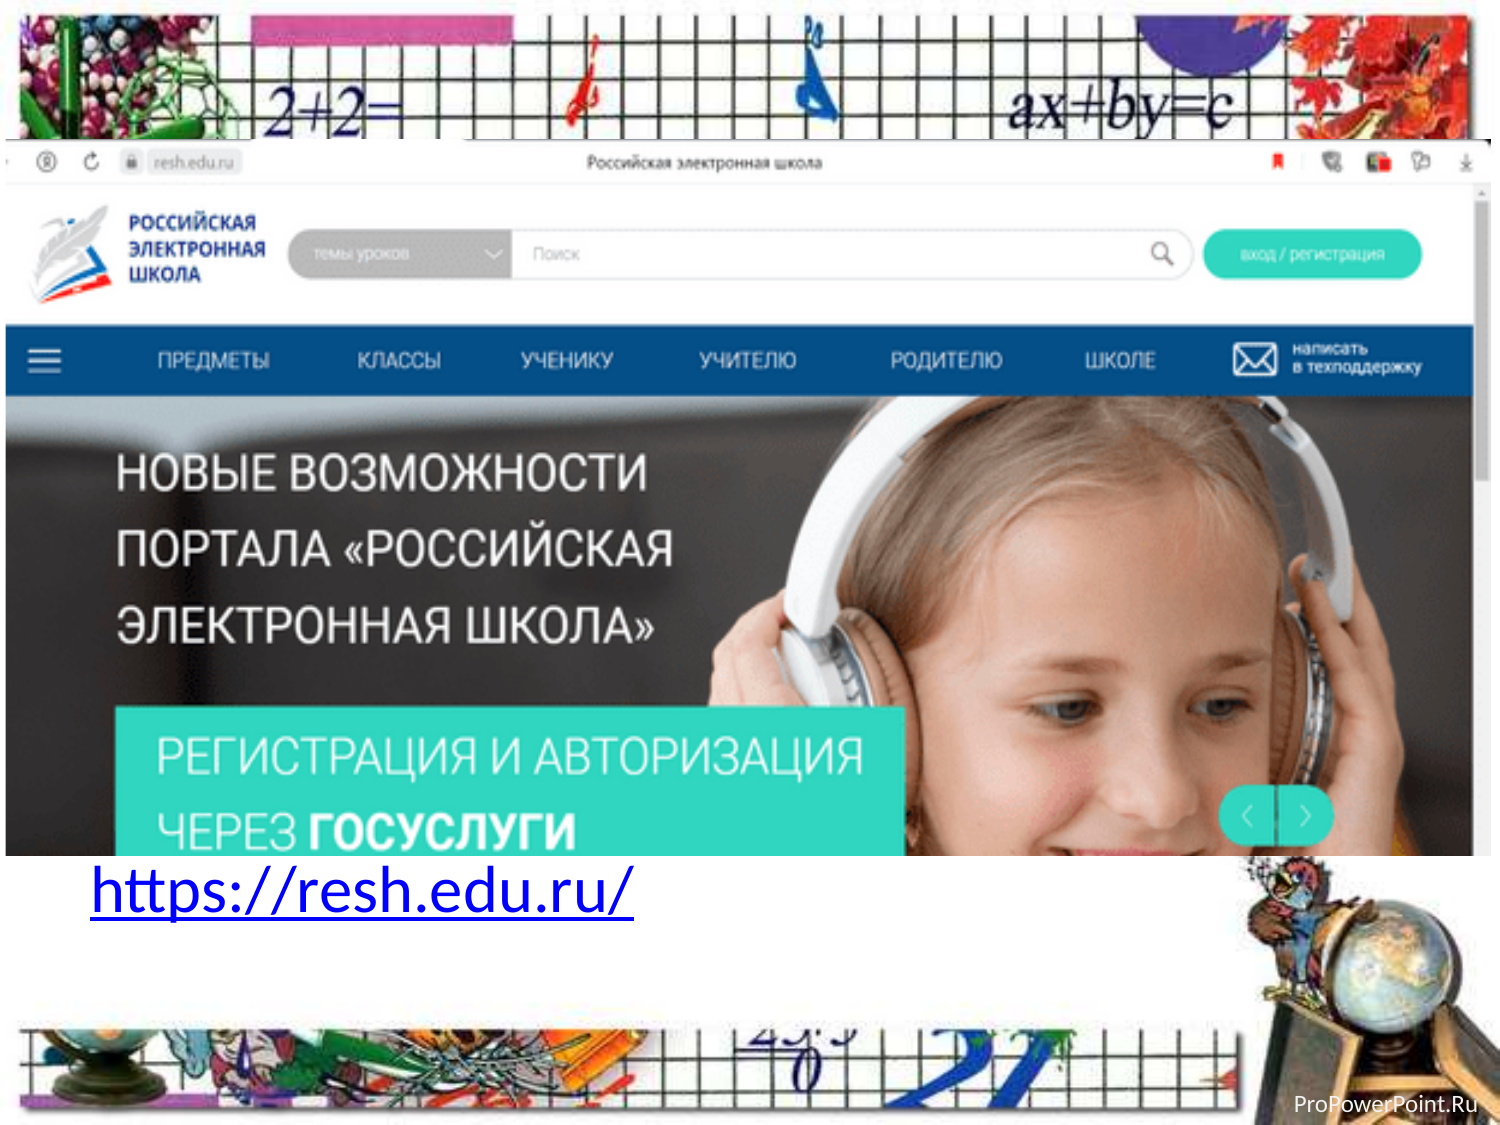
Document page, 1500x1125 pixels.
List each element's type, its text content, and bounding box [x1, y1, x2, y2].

picture [0, 0, 1500, 1125]
list https://resh.edu.ru/ [74, 864, 1426, 1012]
